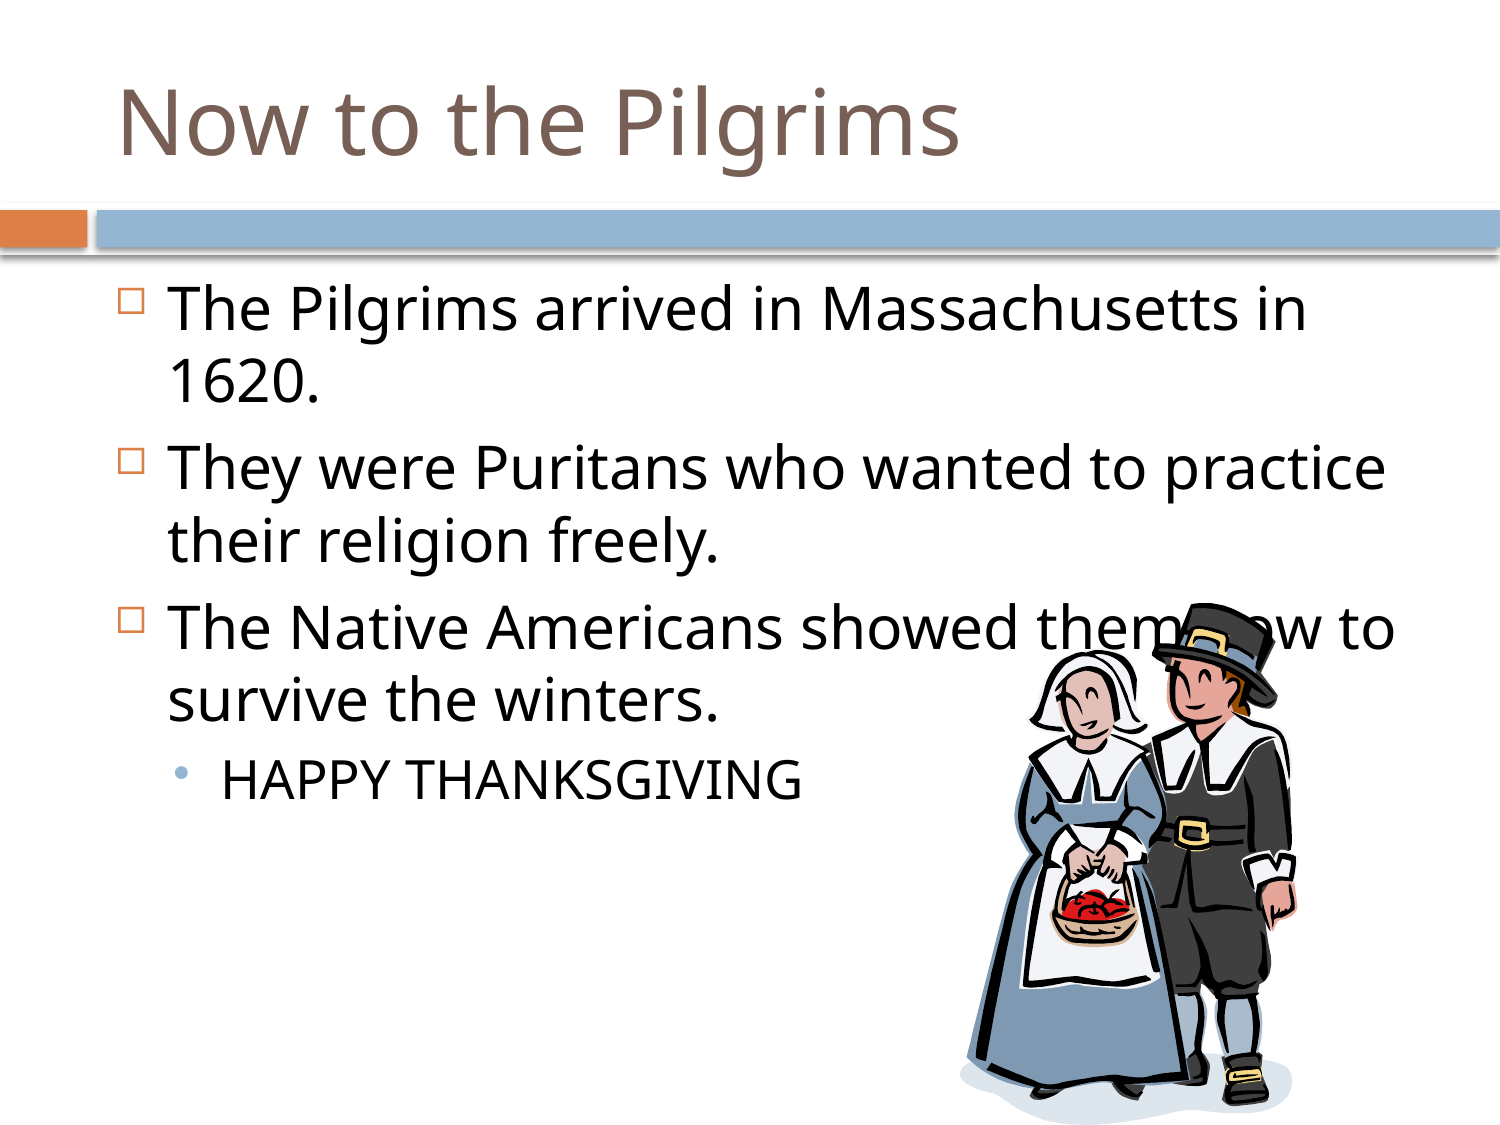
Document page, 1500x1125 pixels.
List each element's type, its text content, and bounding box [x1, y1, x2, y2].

picture [949, 602, 1300, 1125]
list The Pilgrims arrived in Massachusetts in 1620. They were Puritans who wanted to practice their religion freely. The Native Americans showed them how to survive the winters. HAPPY THANKSGIVING [100, 262, 1438, 1000]
title Now to the Pilgrims [100, 37, 1438, 200]
